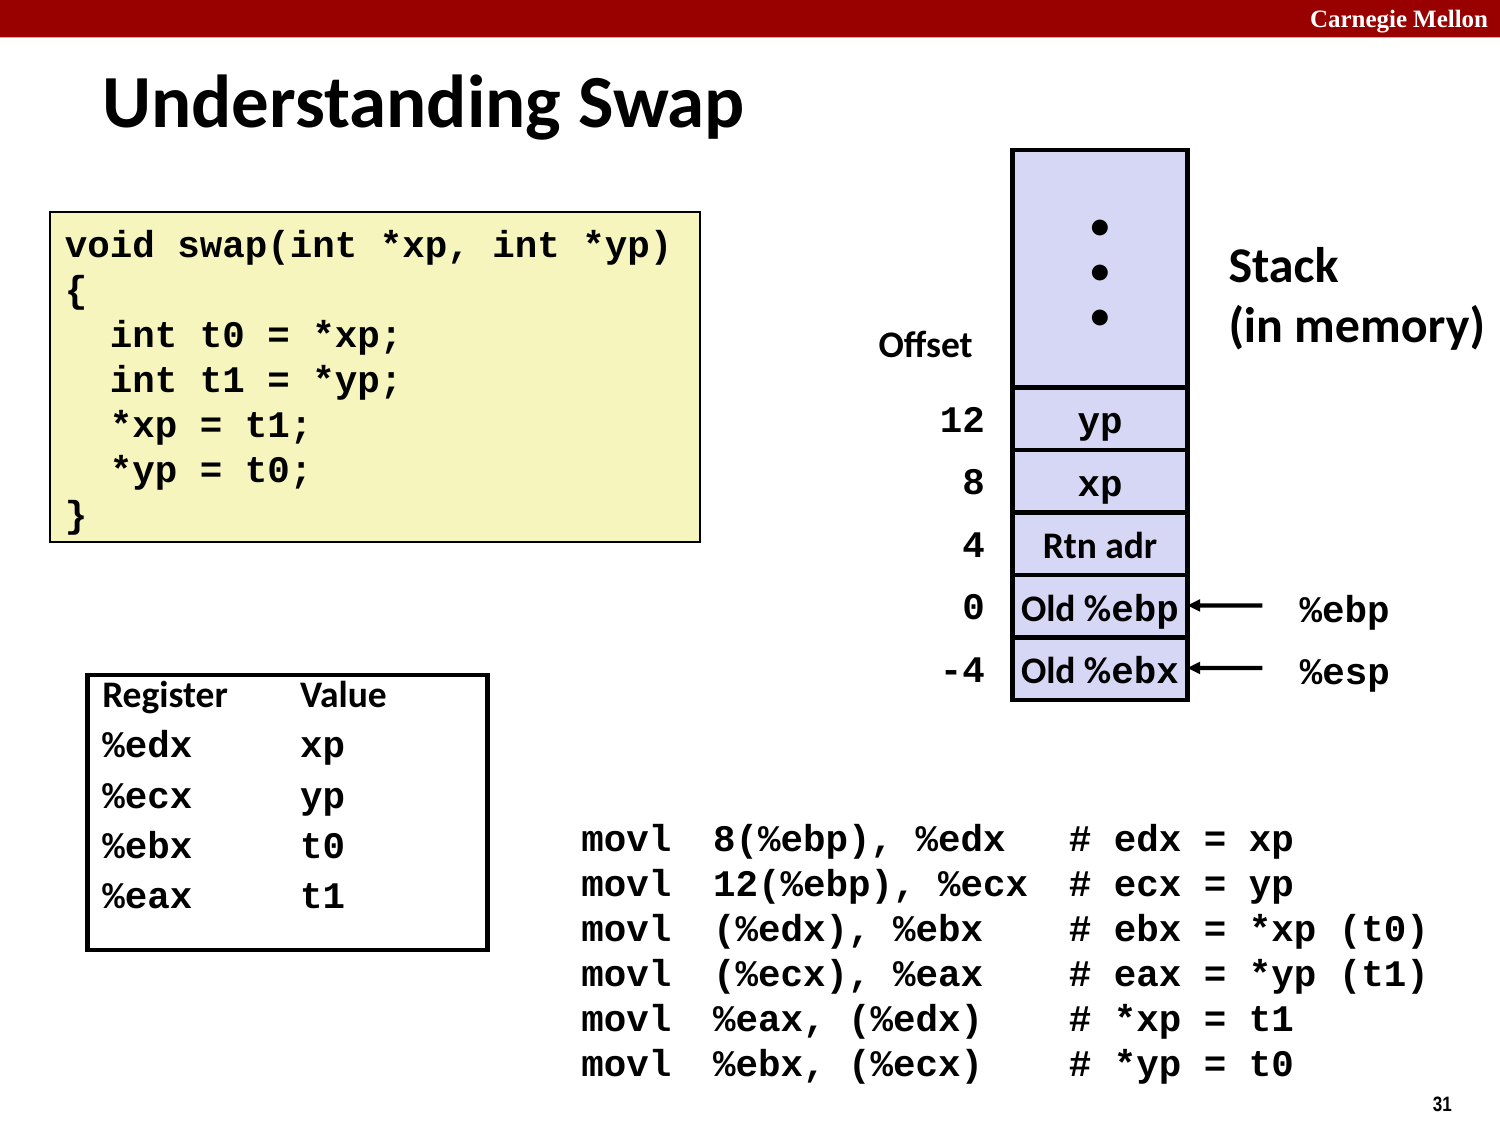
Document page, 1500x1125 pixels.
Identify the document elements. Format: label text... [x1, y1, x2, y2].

text_box Stack (in memory) [1410, 224, 1500, 360]
text_box void swap(int *xp, int *yp) { int t0 = *xp; int t1 = *yp; *xp = t1; *yp = t0; } [50, 212, 700, 542]
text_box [862, 149, 1406, 701]
text_box Register Value %edx xp %ecx yp %ebx t0 %eax t1 [87, 675, 488, 950]
text_box movl 8(%ebp), %edx # edx = xp movl 12(%ebp), %ecx # ecx = yp movl (%edx), %ebx # ebx = *xp (t0) movl (%ecx), %eax # eax = *yp (t1) movl %eax, (%edx) # *xp = t1 movl %ebx, (%ecx) # *yp = t0 [501, 806, 1477, 1091]
title Understanding Swap [87, 49, 1134, 145]
